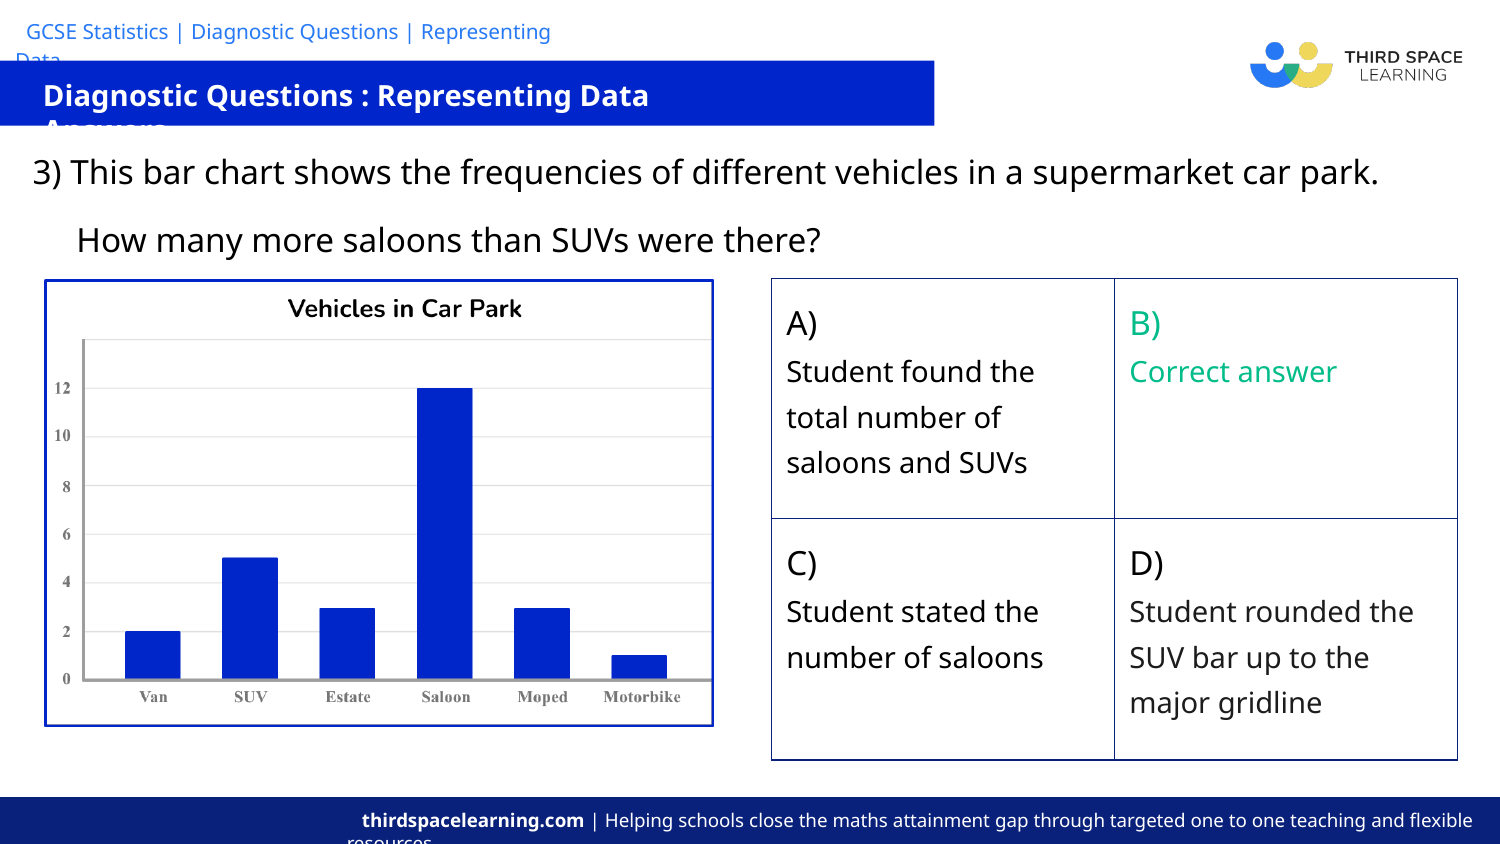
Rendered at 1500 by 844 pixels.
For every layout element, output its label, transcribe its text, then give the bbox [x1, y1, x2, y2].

text_box Diagnostic Questions : Representing Data Answers [27, 61, 778, 162]
picture [1250, 33, 1465, 99]
picture [44, 279, 714, 727]
table_header 3) This bar chart shows the frequencies of different vehicles in a supermarket car park. How many more saloons than SUVs were there? [19, 142, 1474, 269]
